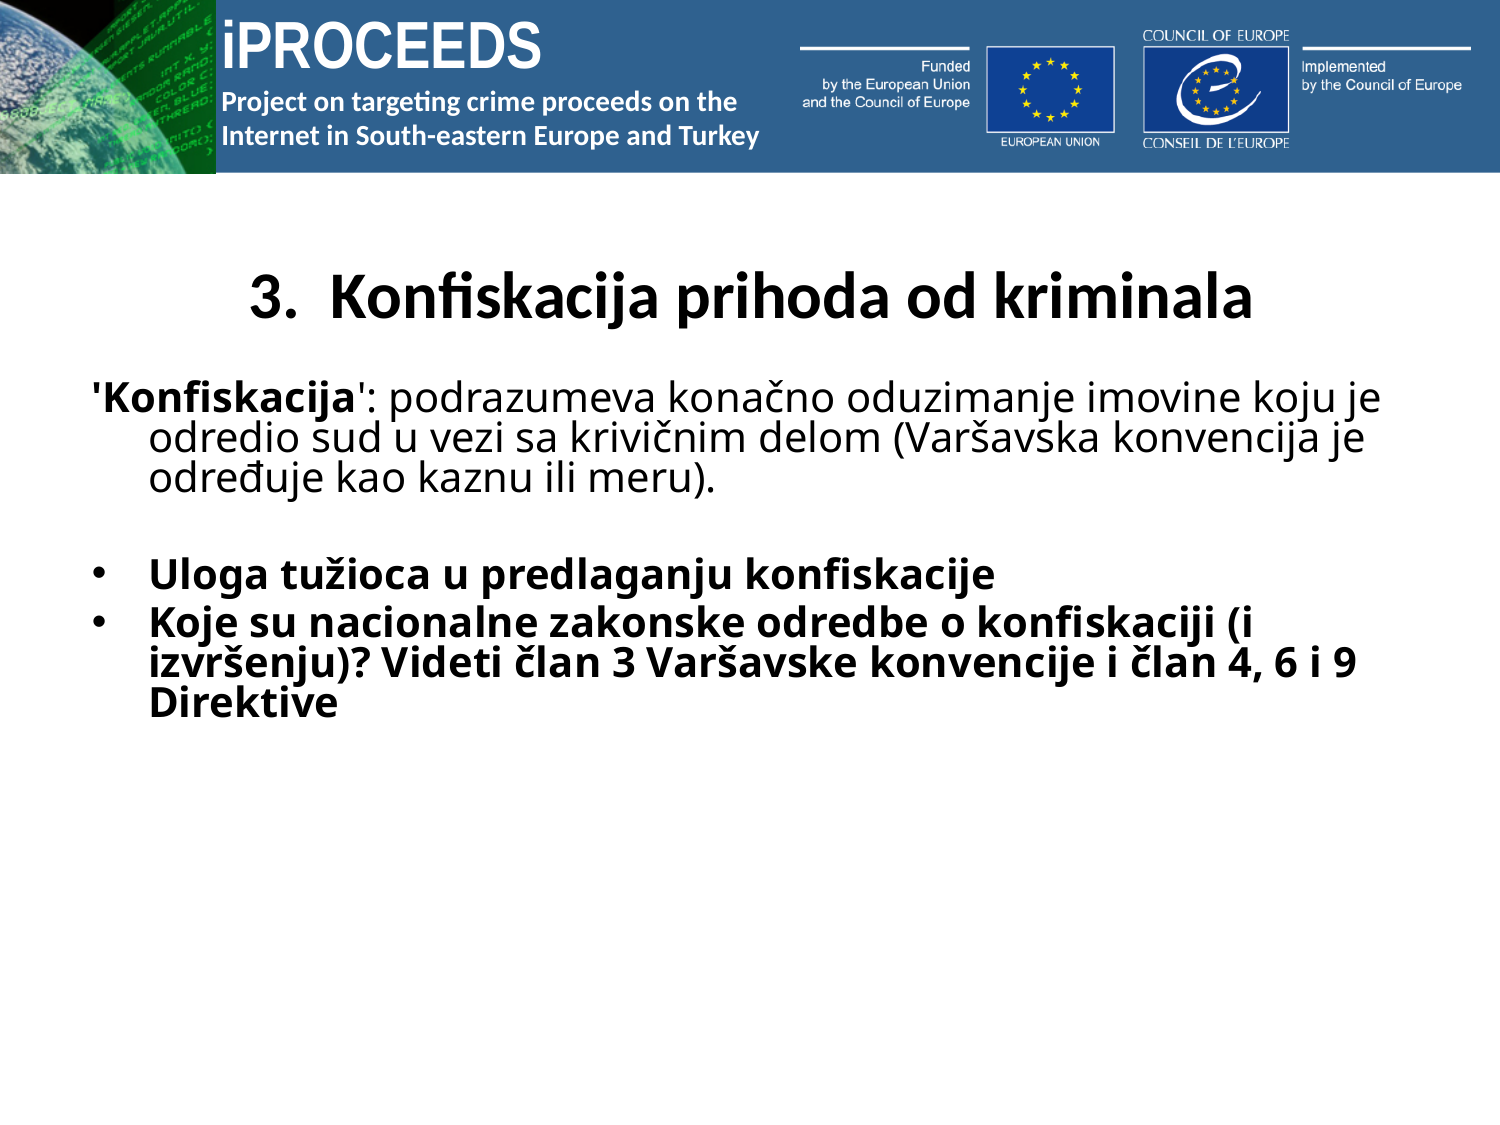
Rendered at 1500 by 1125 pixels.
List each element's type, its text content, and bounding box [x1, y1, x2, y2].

list 'Konfiskacija': podrazumeva konačno oduzimanje imovine koju je odredio sud u vezi sa krivičnim delom (Varšavska konvencija je određuje kao kaznu ili meru). Uloga tužioca u predlaganju konfiskacije Koje su nacionalne zakonske odredbe o konfiskaciji (i izvršenju)? Videti član 3 Varšavske konvencije i član 4, 6 i 9 Direktive [76, 373, 1428, 1017]
picture [800, 30, 1471, 148]
title 3. Konfiskacija prihoda od kriminala [76, 222, 1428, 361]
picture [0, 0, 216, 174]
